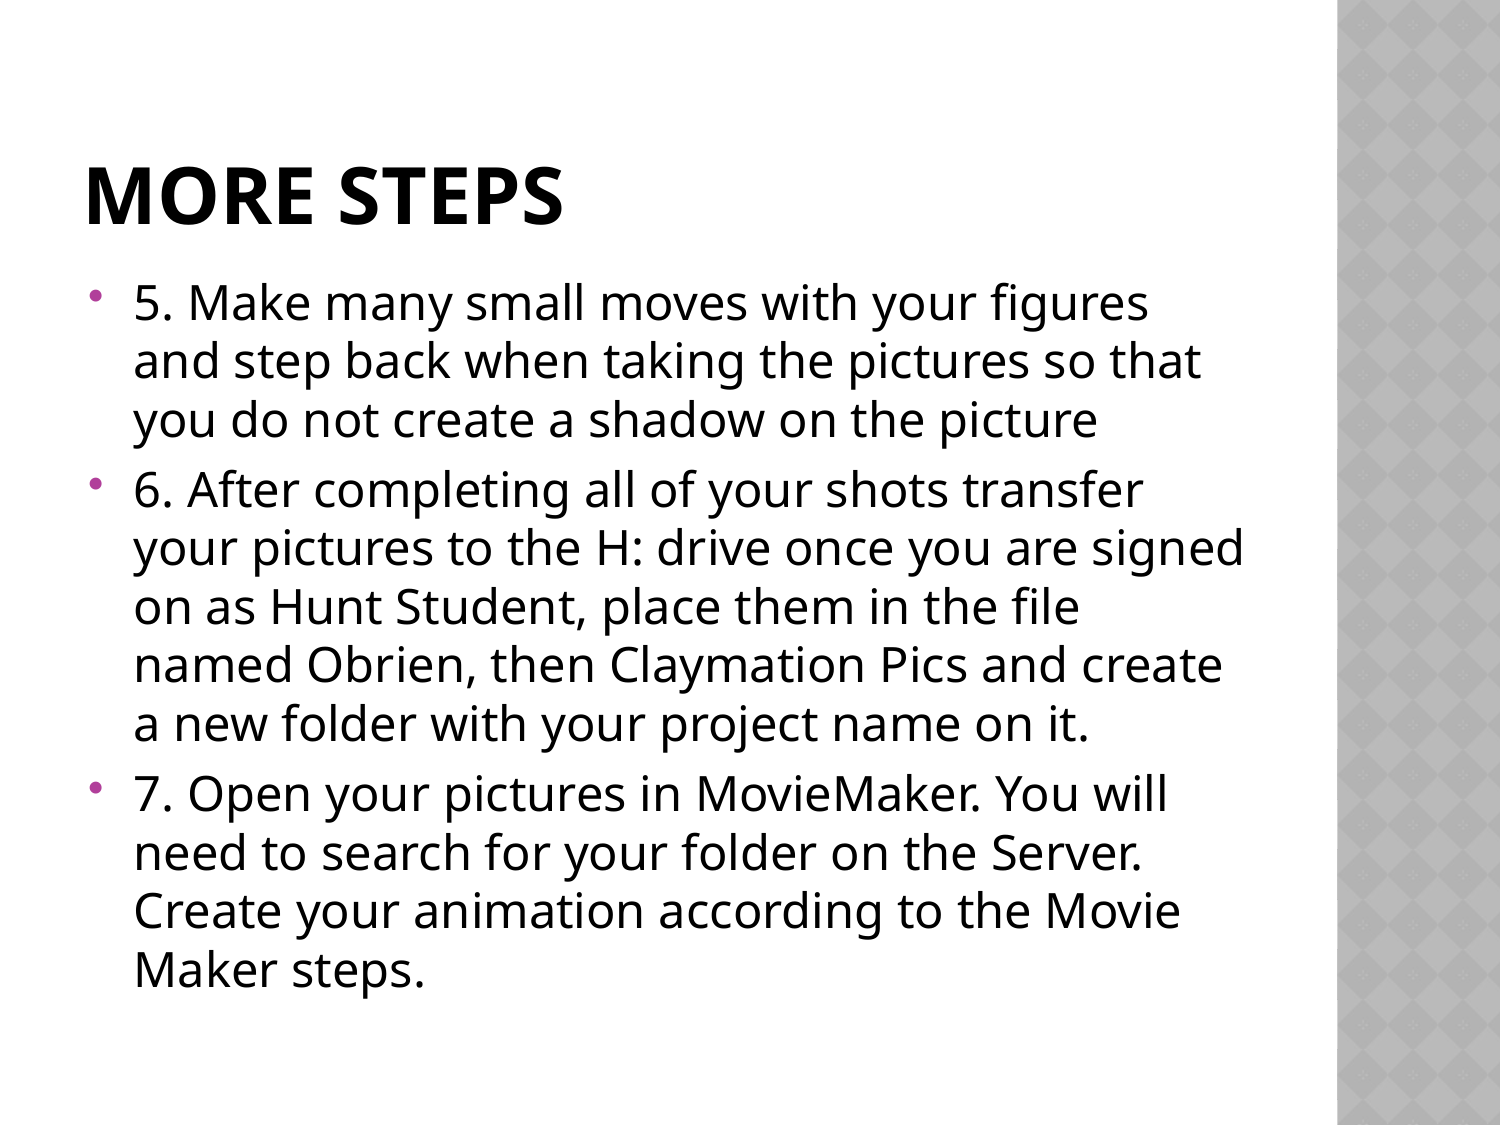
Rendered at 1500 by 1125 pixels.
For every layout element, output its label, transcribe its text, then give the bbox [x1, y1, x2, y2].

list 5. Make many small moves with your figures and step back when taking the pictures so that you do not create a shadow on the picture 6. After completing all of your shots transfer your pictures to the H: drive once you are signed on as Hunt Student, place them in the file named Obrien, then Claymation Pics and create a new folder with your project name on it. 7. Open your pictures in MovieMaker. You will need to search for your folder on the Server. Create your animation according to the Movie Maker steps. [75, 264, 1263, 1059]
title More Steps [75, 52, 1263, 240]
